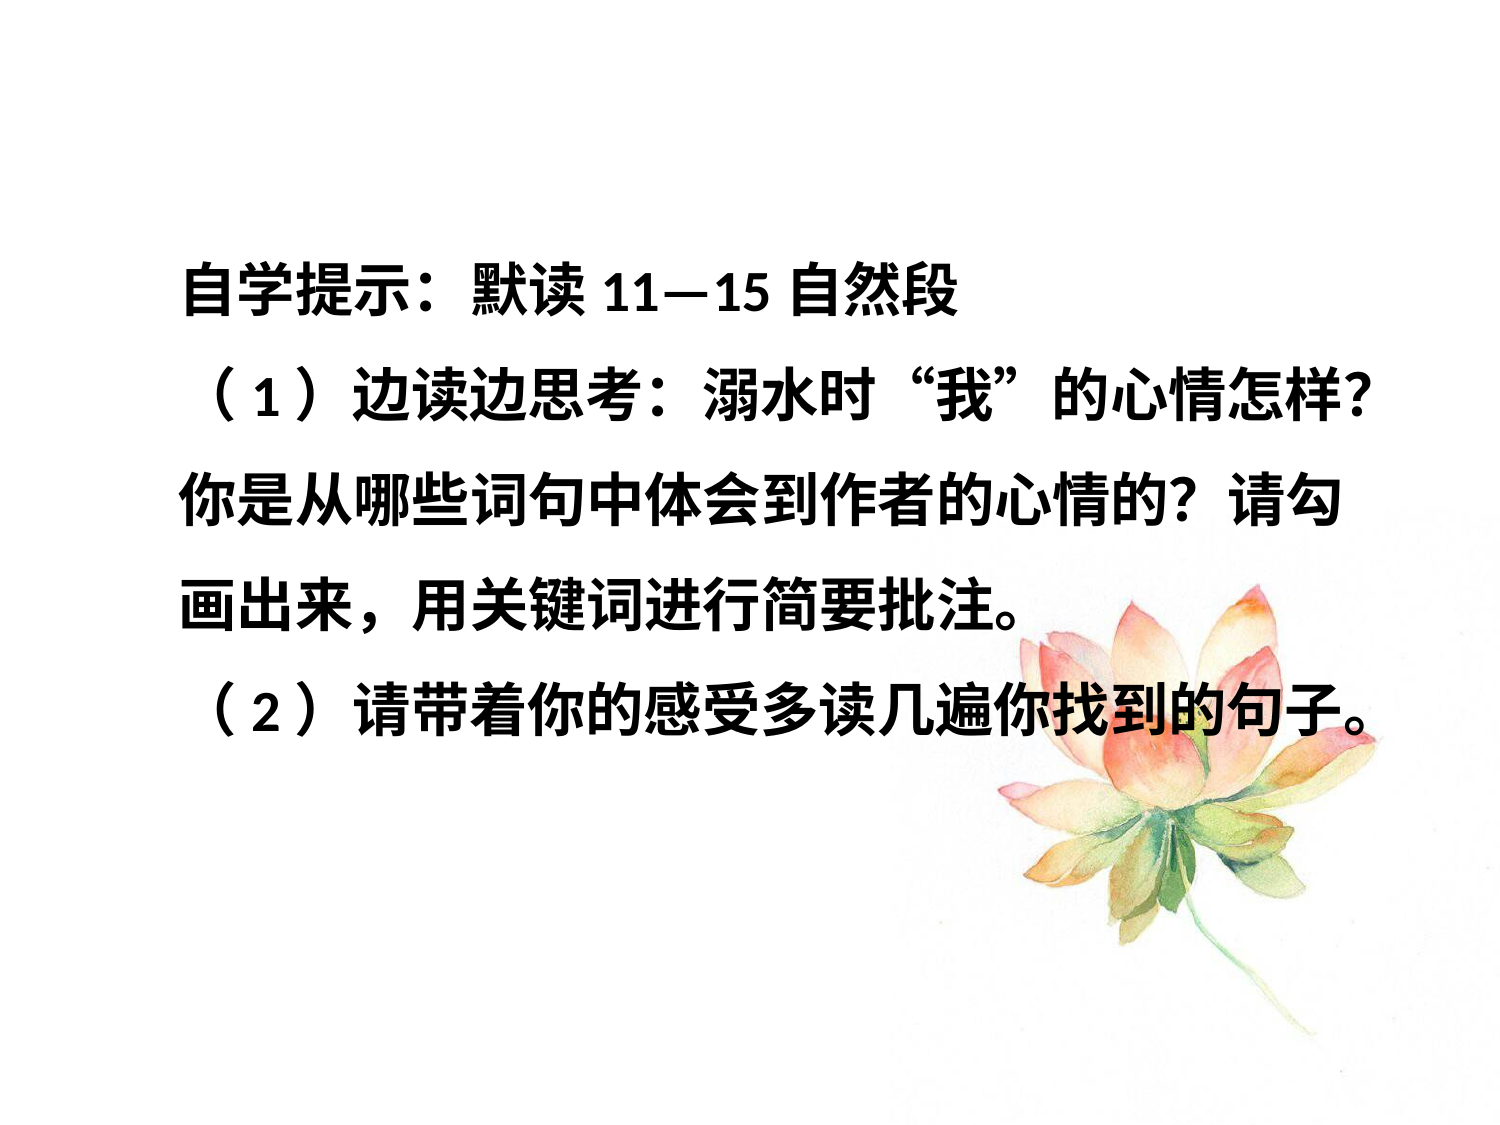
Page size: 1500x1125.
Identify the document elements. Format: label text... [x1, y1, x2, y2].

text_box 自学提示：默读11—15自然段 （1）边读边思考：溺水时“我”的心情怎样？你是从哪些词句中体会到作者的心情的？请勾画出来，用关键词进行简要批注。 （2）请带着你的感受多读几遍你找到的句子。 [163, 210, 1395, 751]
picture [890, 505, 1500, 1125]
